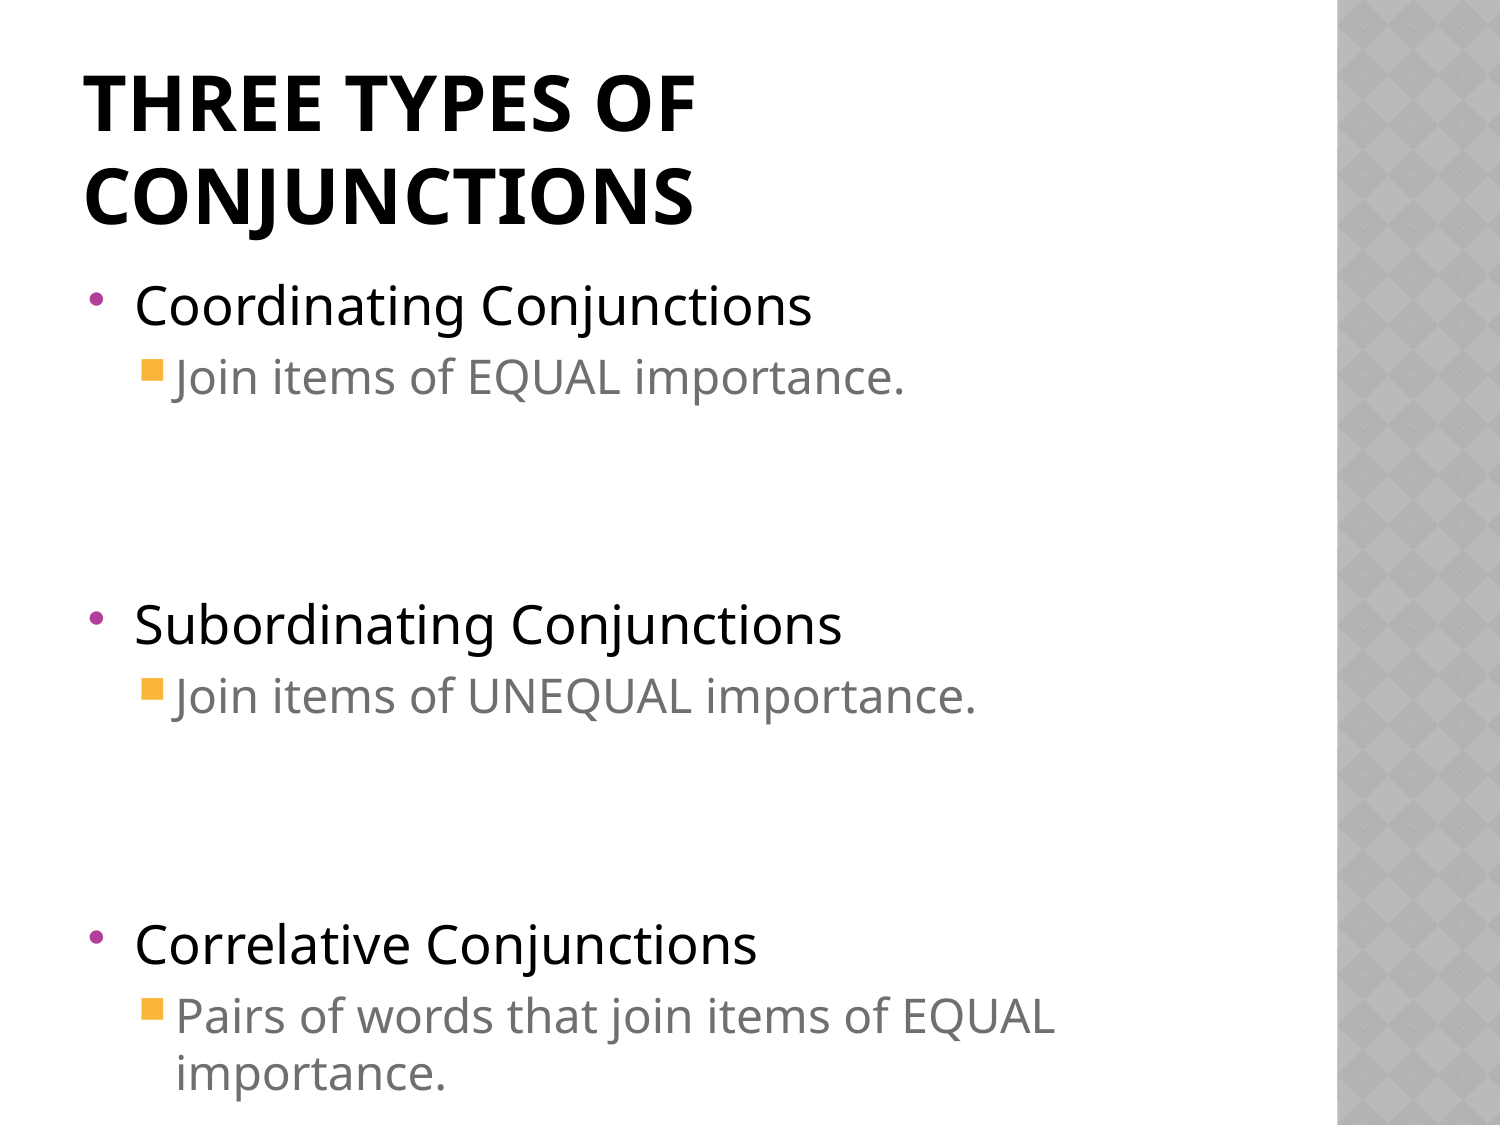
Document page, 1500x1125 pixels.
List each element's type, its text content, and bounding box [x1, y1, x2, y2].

title Three Types of Conjunctions [75, 52, 1263, 240]
list Coordinating Conjunctions Join items of EQUAL importance. Subordinating Conjunctions Join items of UNEQUAL importance. Correlative Conjunctions Pairs of words that join items of EQUAL importance. [75, 264, 1263, 1059]
